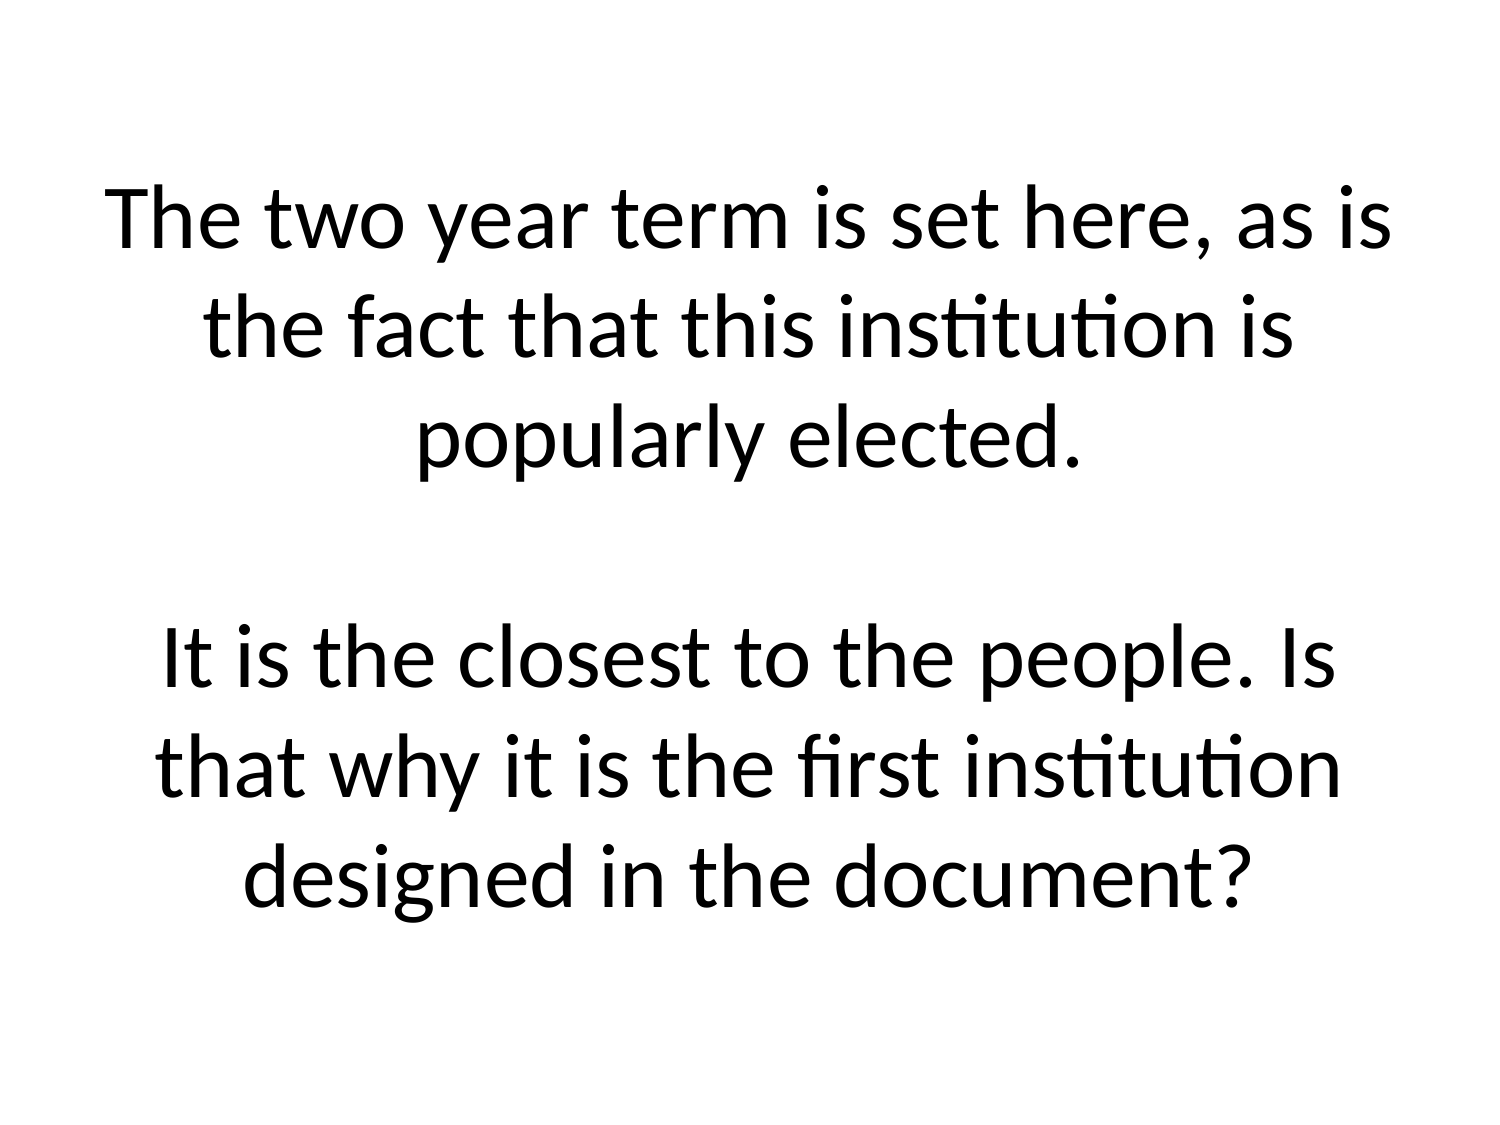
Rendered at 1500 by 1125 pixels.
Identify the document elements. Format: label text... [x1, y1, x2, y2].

title The two year term is set here, as is the fact that this institution is popularly elected. It is the closest to the people. Is that why it is the first institution designed in the document? [74, 44, 1426, 1038]
